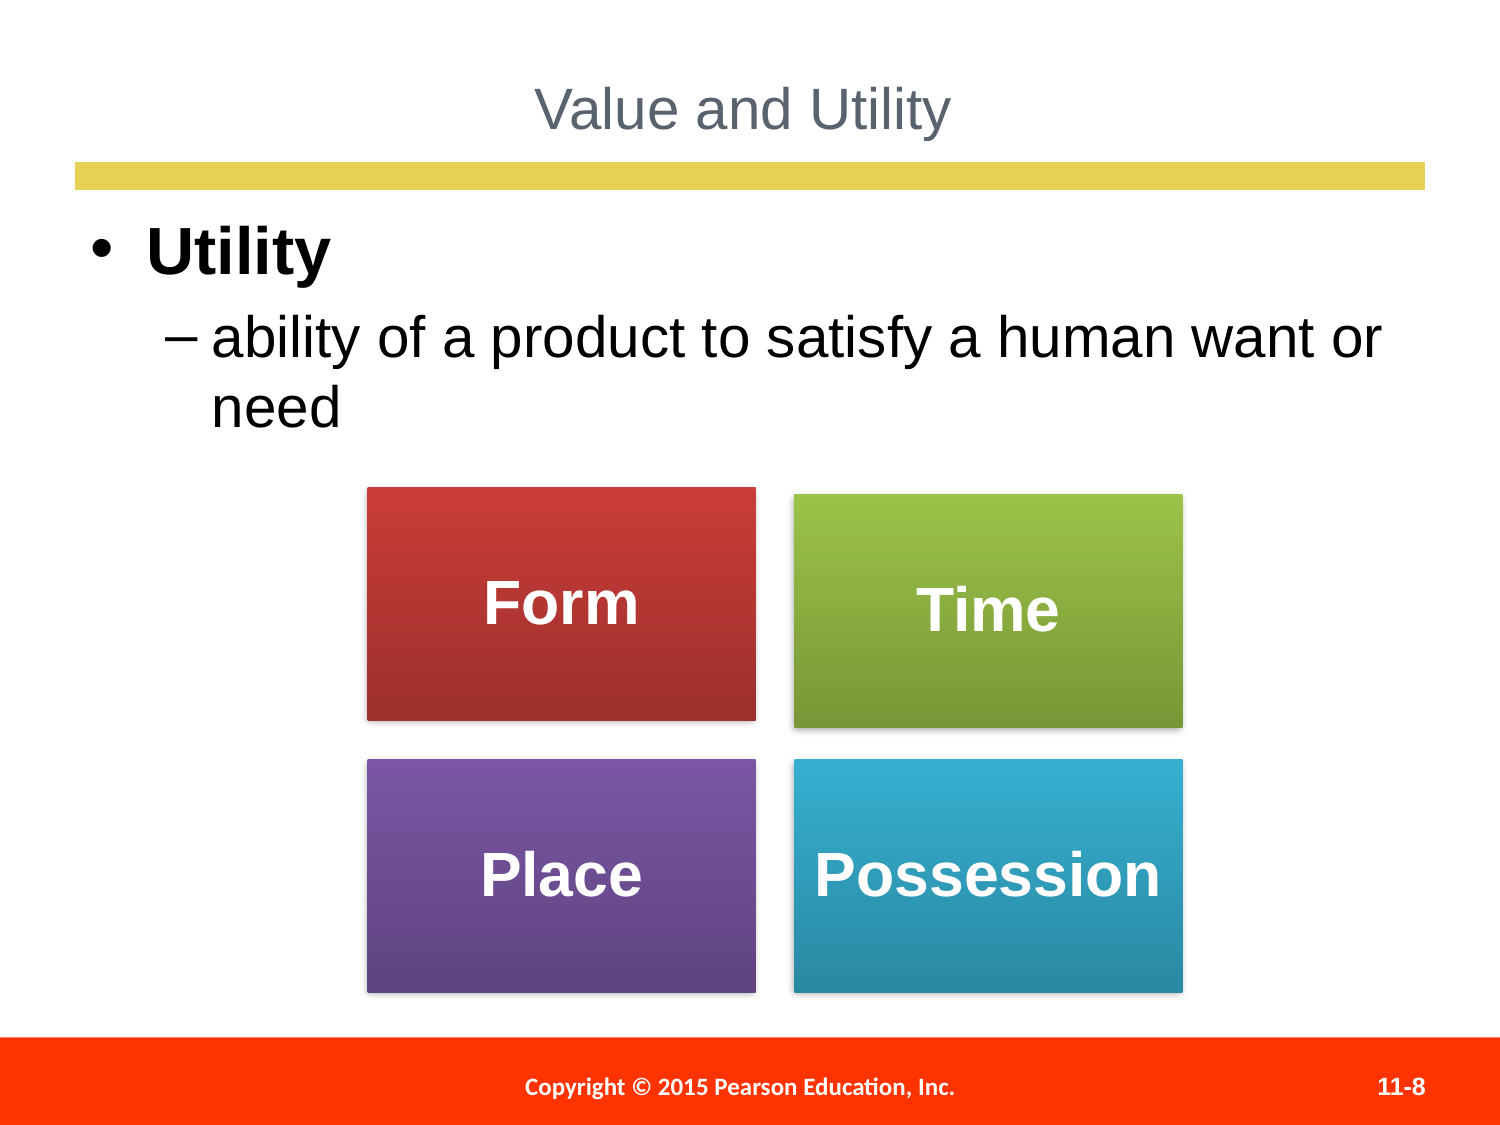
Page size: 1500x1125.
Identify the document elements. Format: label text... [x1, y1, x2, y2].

list Utility ability of a product to satisfy a human want or need [74, 199, 1426, 526]
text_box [349, 487, 1201, 993]
title Value and Utility [49, 12, 1438, 201]
